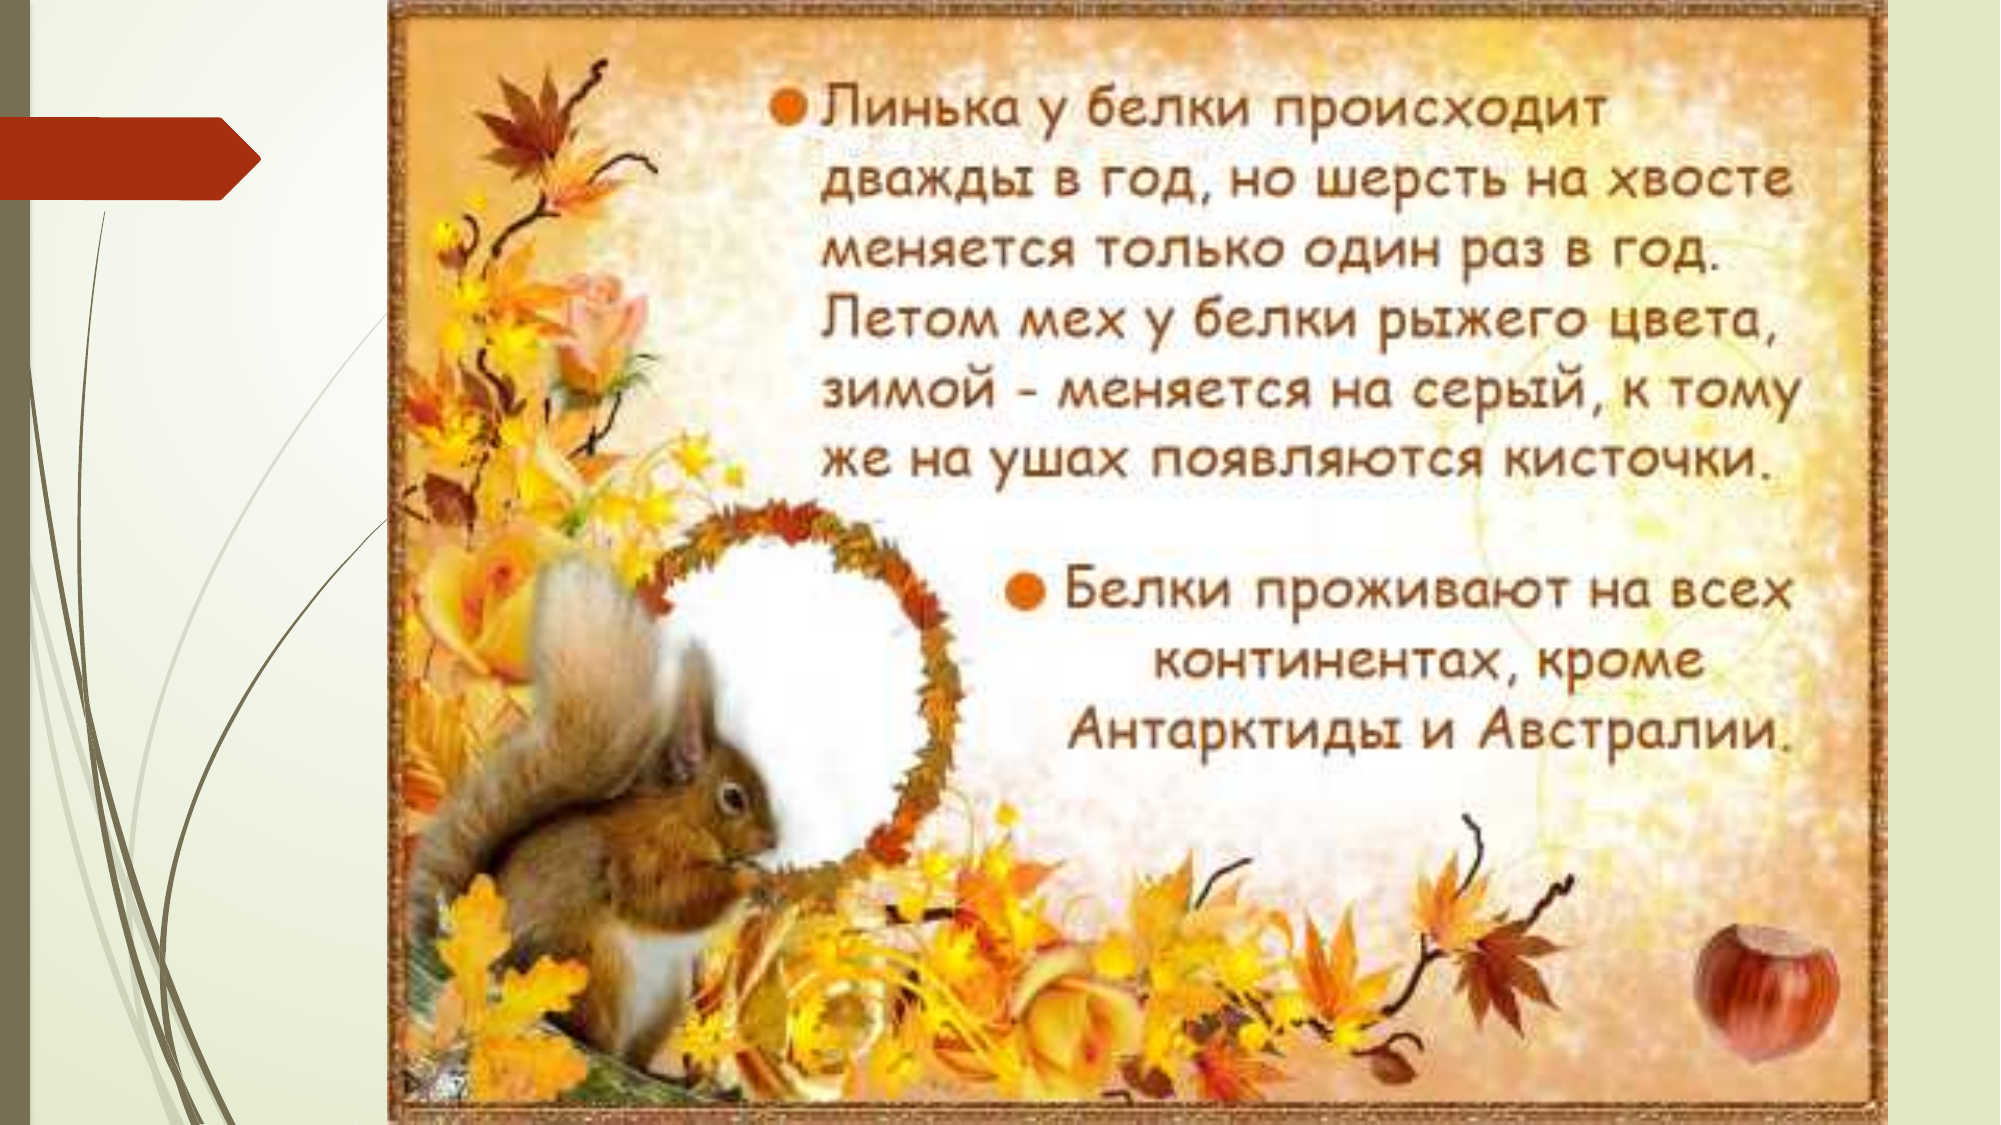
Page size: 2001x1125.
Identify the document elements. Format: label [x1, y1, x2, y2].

picture [386, 0, 1888, 1125]
